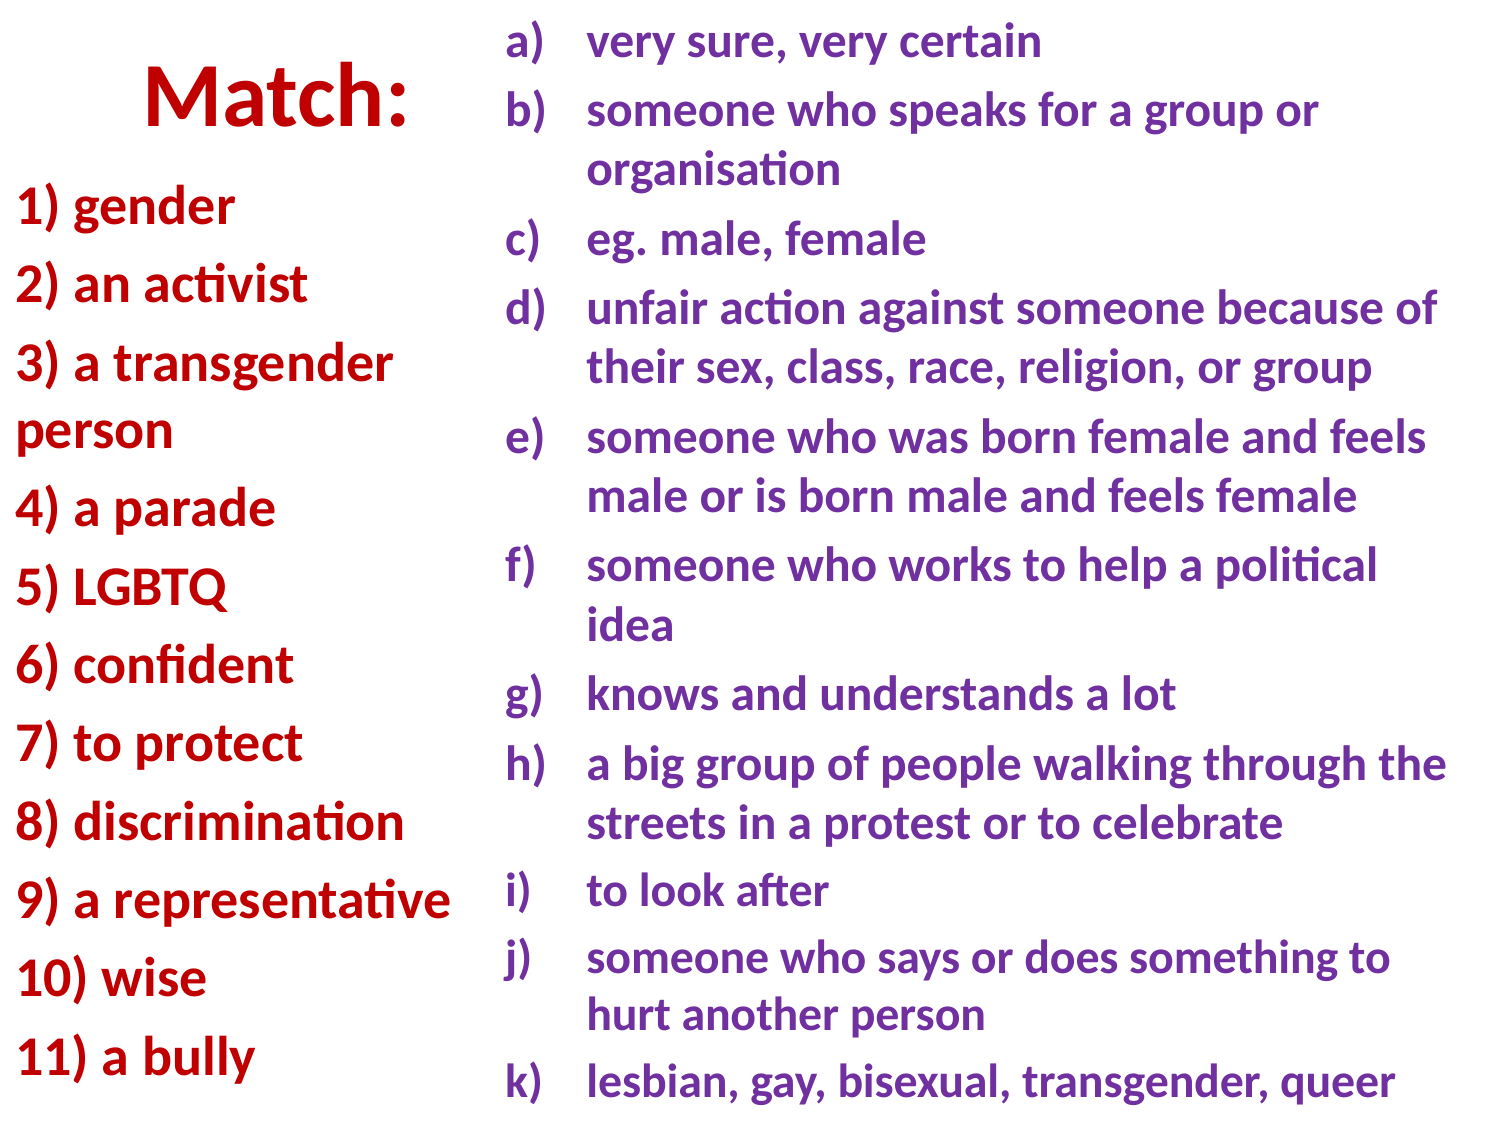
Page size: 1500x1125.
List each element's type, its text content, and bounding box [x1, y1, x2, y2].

list 1) gender 2) an activist 3) a transgender person 4) a parade 5) LGBTQ 6) confident 7) to protect 8) discrimination 9) a representative 10) wise 11) a bully [0, 160, 490, 1094]
title Match: [75, 19, 479, 160]
list very sure, very certain someone who speaks for a group or organisation eg. male, female unfair action against someone because of their sex, class, race, religion, or group someone who was born female and feels male or is born male and feels female someone who works to help a political idea knows and understands a lot a big group of people walking through the streets in a protest or to celebrate to look after someone who says or does something to hurt another person lesbian, gay, bisexual, transgender, queer [490, 0, 1483, 1125]
